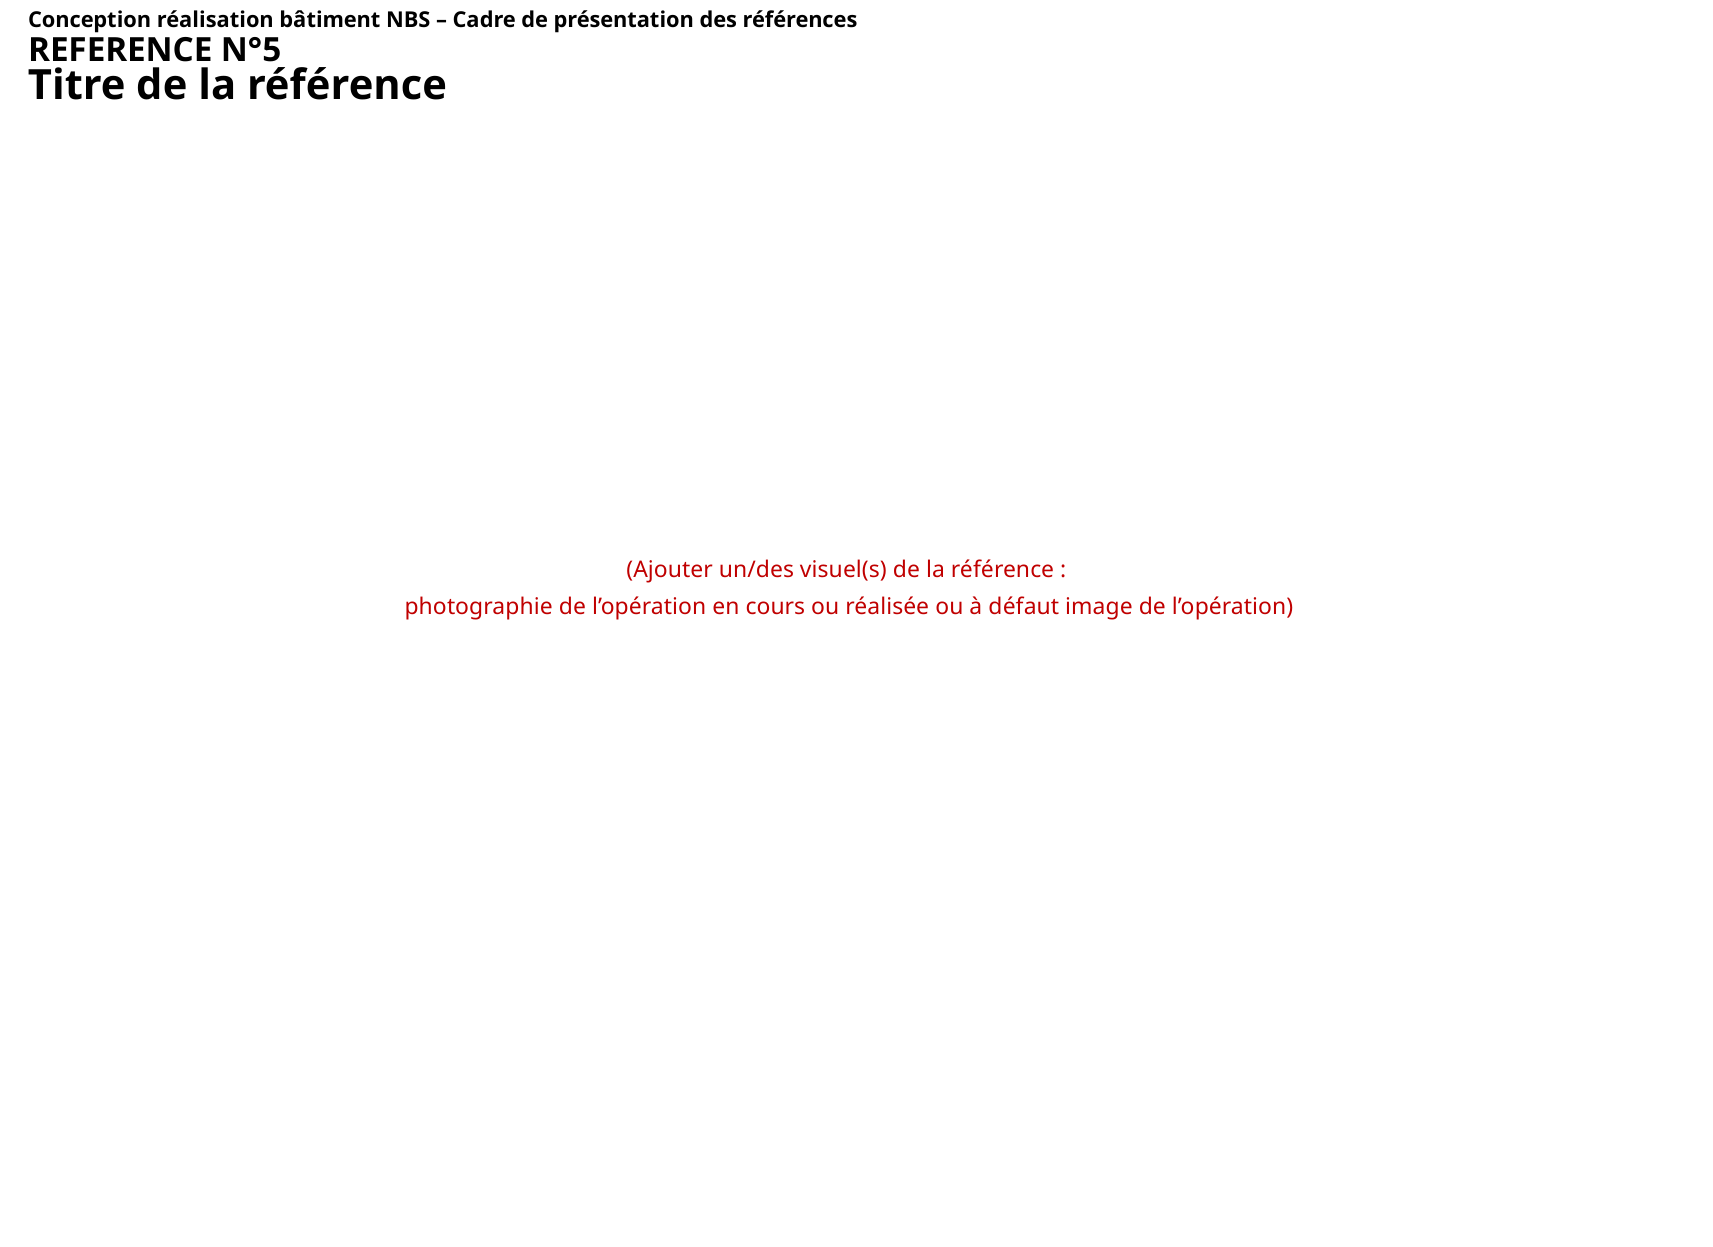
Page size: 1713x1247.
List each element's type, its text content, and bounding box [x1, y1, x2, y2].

text_box (Ajouter un/des visuel(s) de la référence : photographie de l’opération en cours ou réalisée ou à défaut image de l’opération) [0, 112, 1700, 1231]
text_box Titre de la référence [13, 55, 1121, 112]
text_box Conception réalisation bâtiment NBS – Cadre de présentation des références REFERENCE N°5 [13, 15, 1020, 55]
